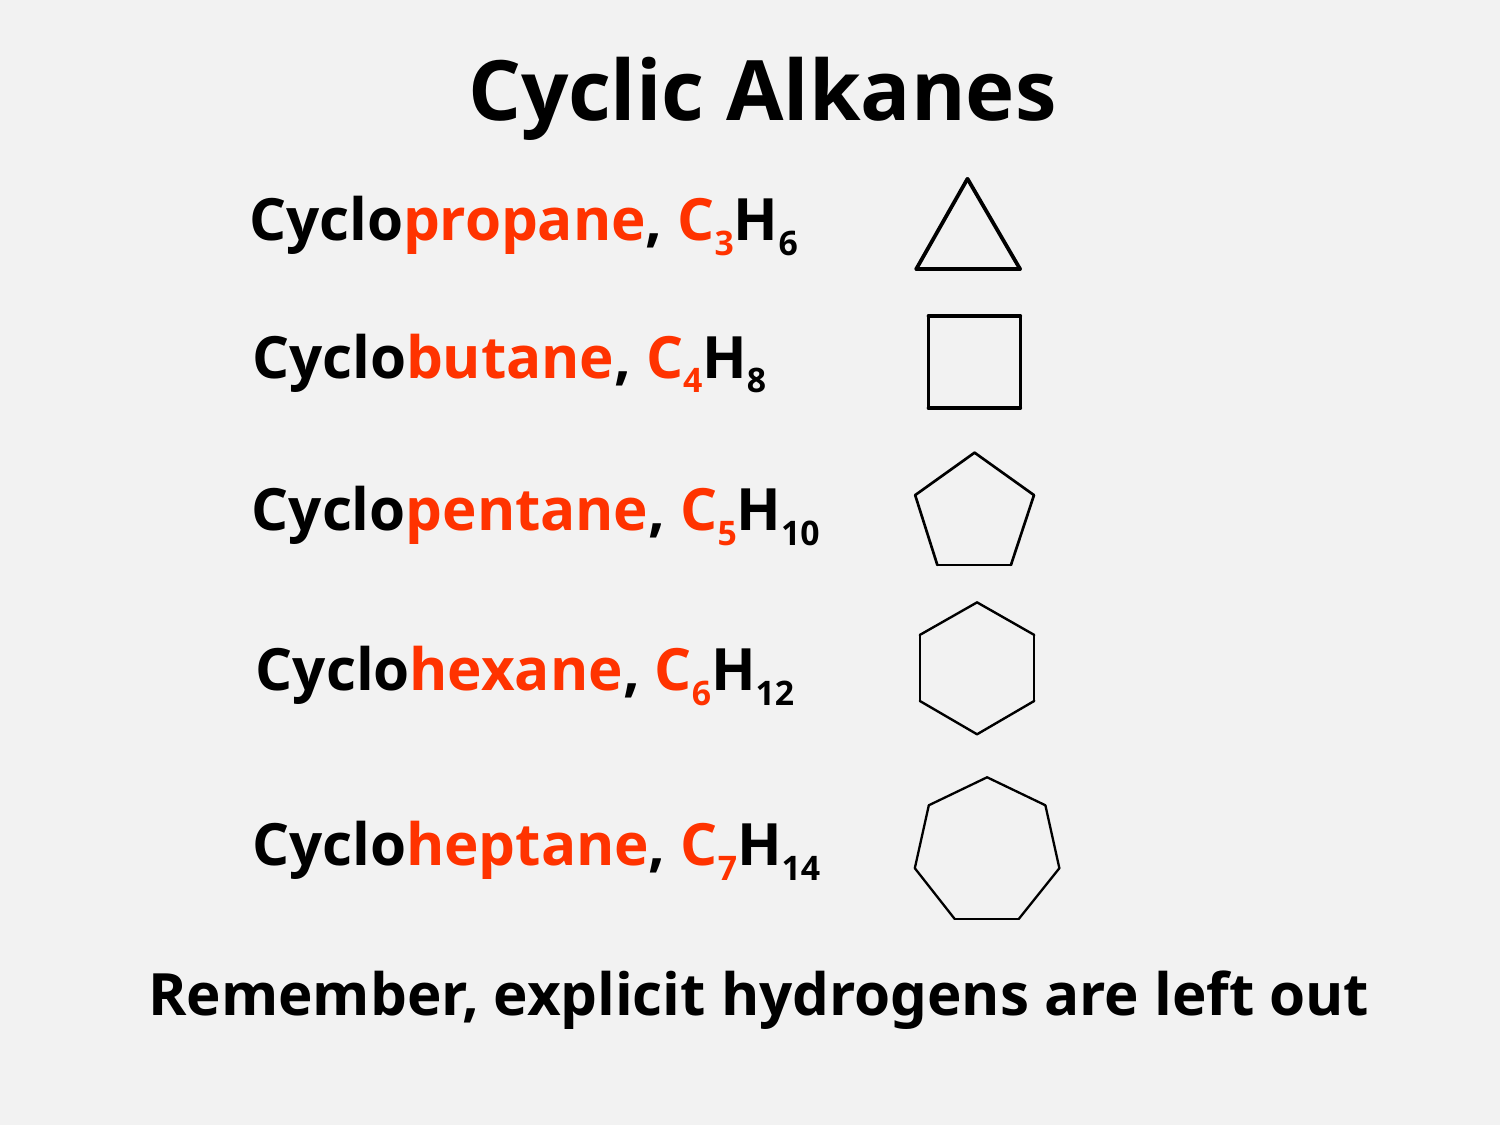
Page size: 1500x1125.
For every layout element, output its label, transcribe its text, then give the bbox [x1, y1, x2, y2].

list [924, 312, 1026, 413]
text_box Cyclohexane, C6H12 [241, 624, 810, 720]
title Cyclic Alkanes [374, 24, 1151, 151]
text_box Cyclobutane, C4H8 [237, 312, 781, 407]
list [912, 449, 1038, 569]
text_box Cyclopropane, C3H6 [234, 174, 813, 270]
text_box Cyclopentane, C5H10 [237, 464, 835, 560]
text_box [912, 774, 1063, 923]
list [912, 174, 1026, 275]
text_box Cycloheptane, C7H14 [237, 800, 850, 895]
text_box Remember, explicit hydrogens are left out [133, 950, 1385, 1035]
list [917, 599, 1038, 738]
